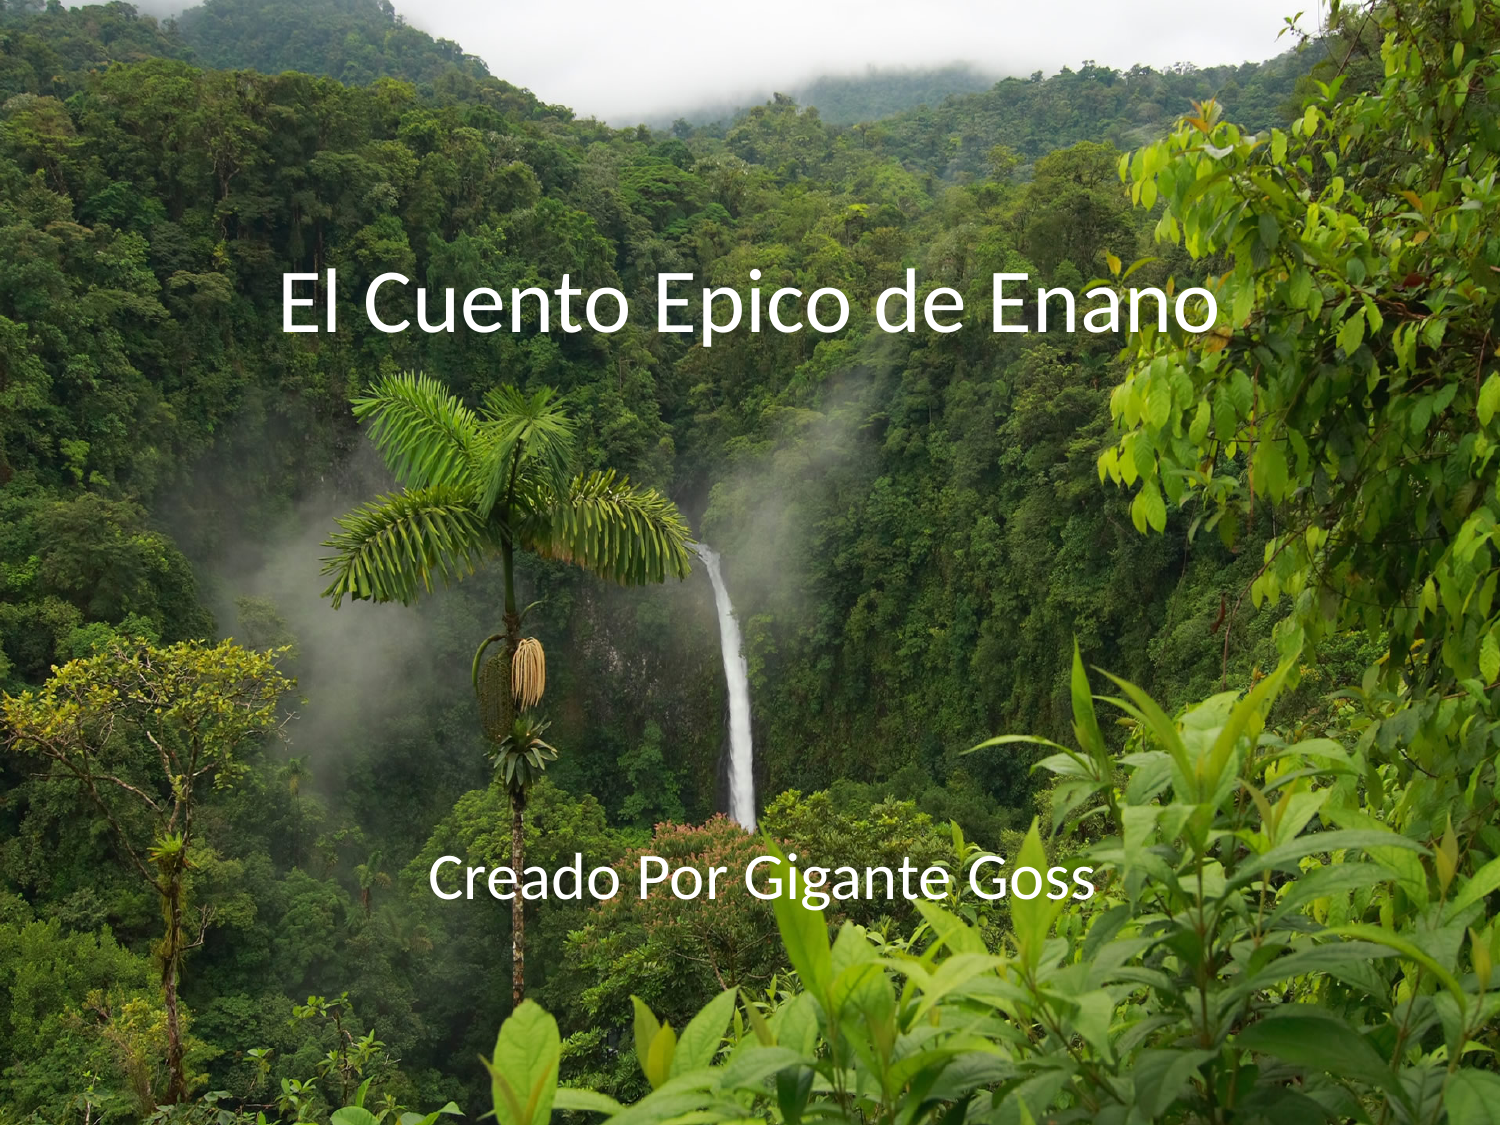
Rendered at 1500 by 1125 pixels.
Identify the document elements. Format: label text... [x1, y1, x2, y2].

picture [0, 0, 1500, 1125]
title El Cuento Epico de Enano [112, 174, 1388, 417]
subtitle Creado Por Gigante Goss [237, 825, 1288, 1113]
